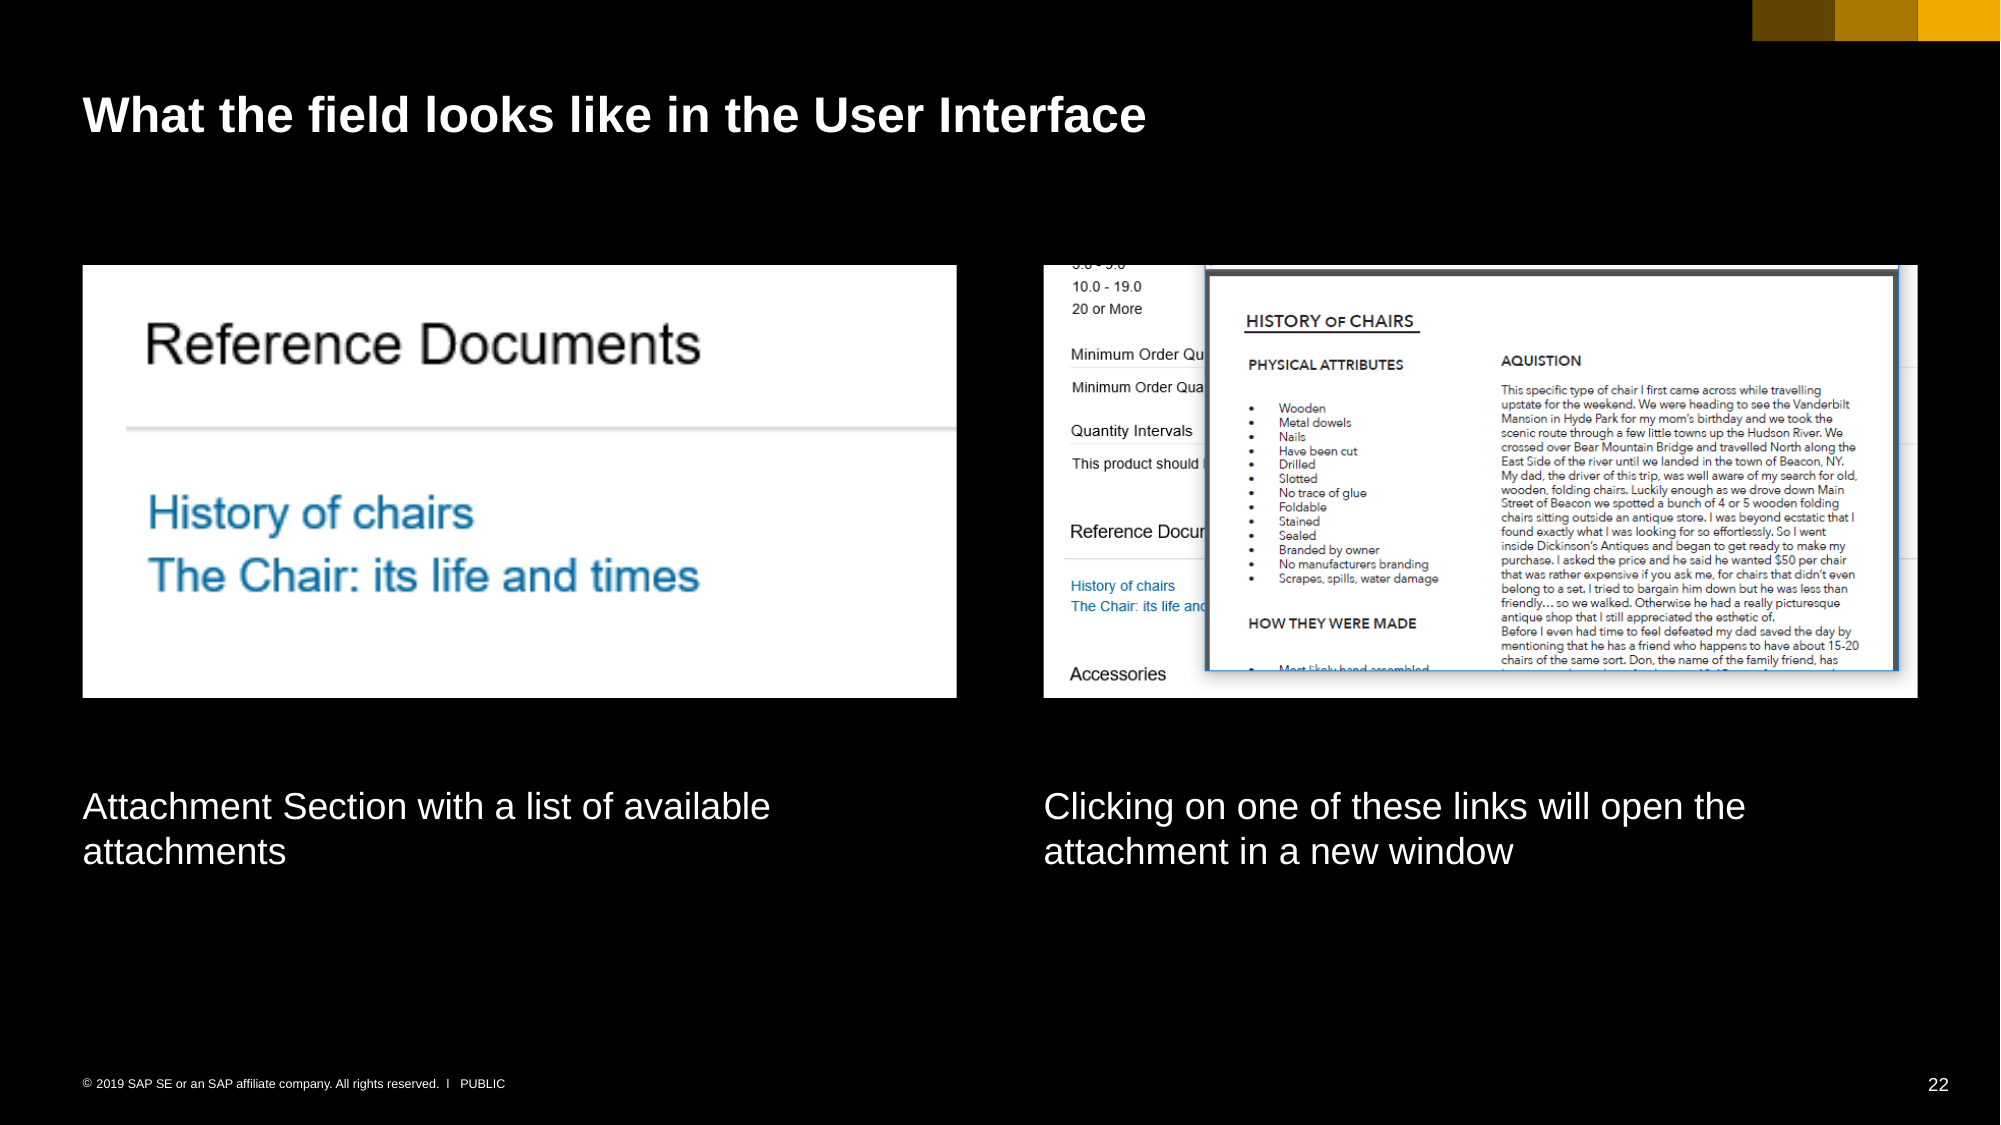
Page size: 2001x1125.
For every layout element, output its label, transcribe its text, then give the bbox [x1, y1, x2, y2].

picture [1043, 265, 1918, 698]
title What the field looks like in the User Interface [82, 82, 1918, 144]
list Attachment Section with a list of available attachments [82, 782, 957, 960]
picture [82, 265, 957, 698]
list Clicking on one of these links will open the attachment in a new window [1043, 782, 1918, 960]
